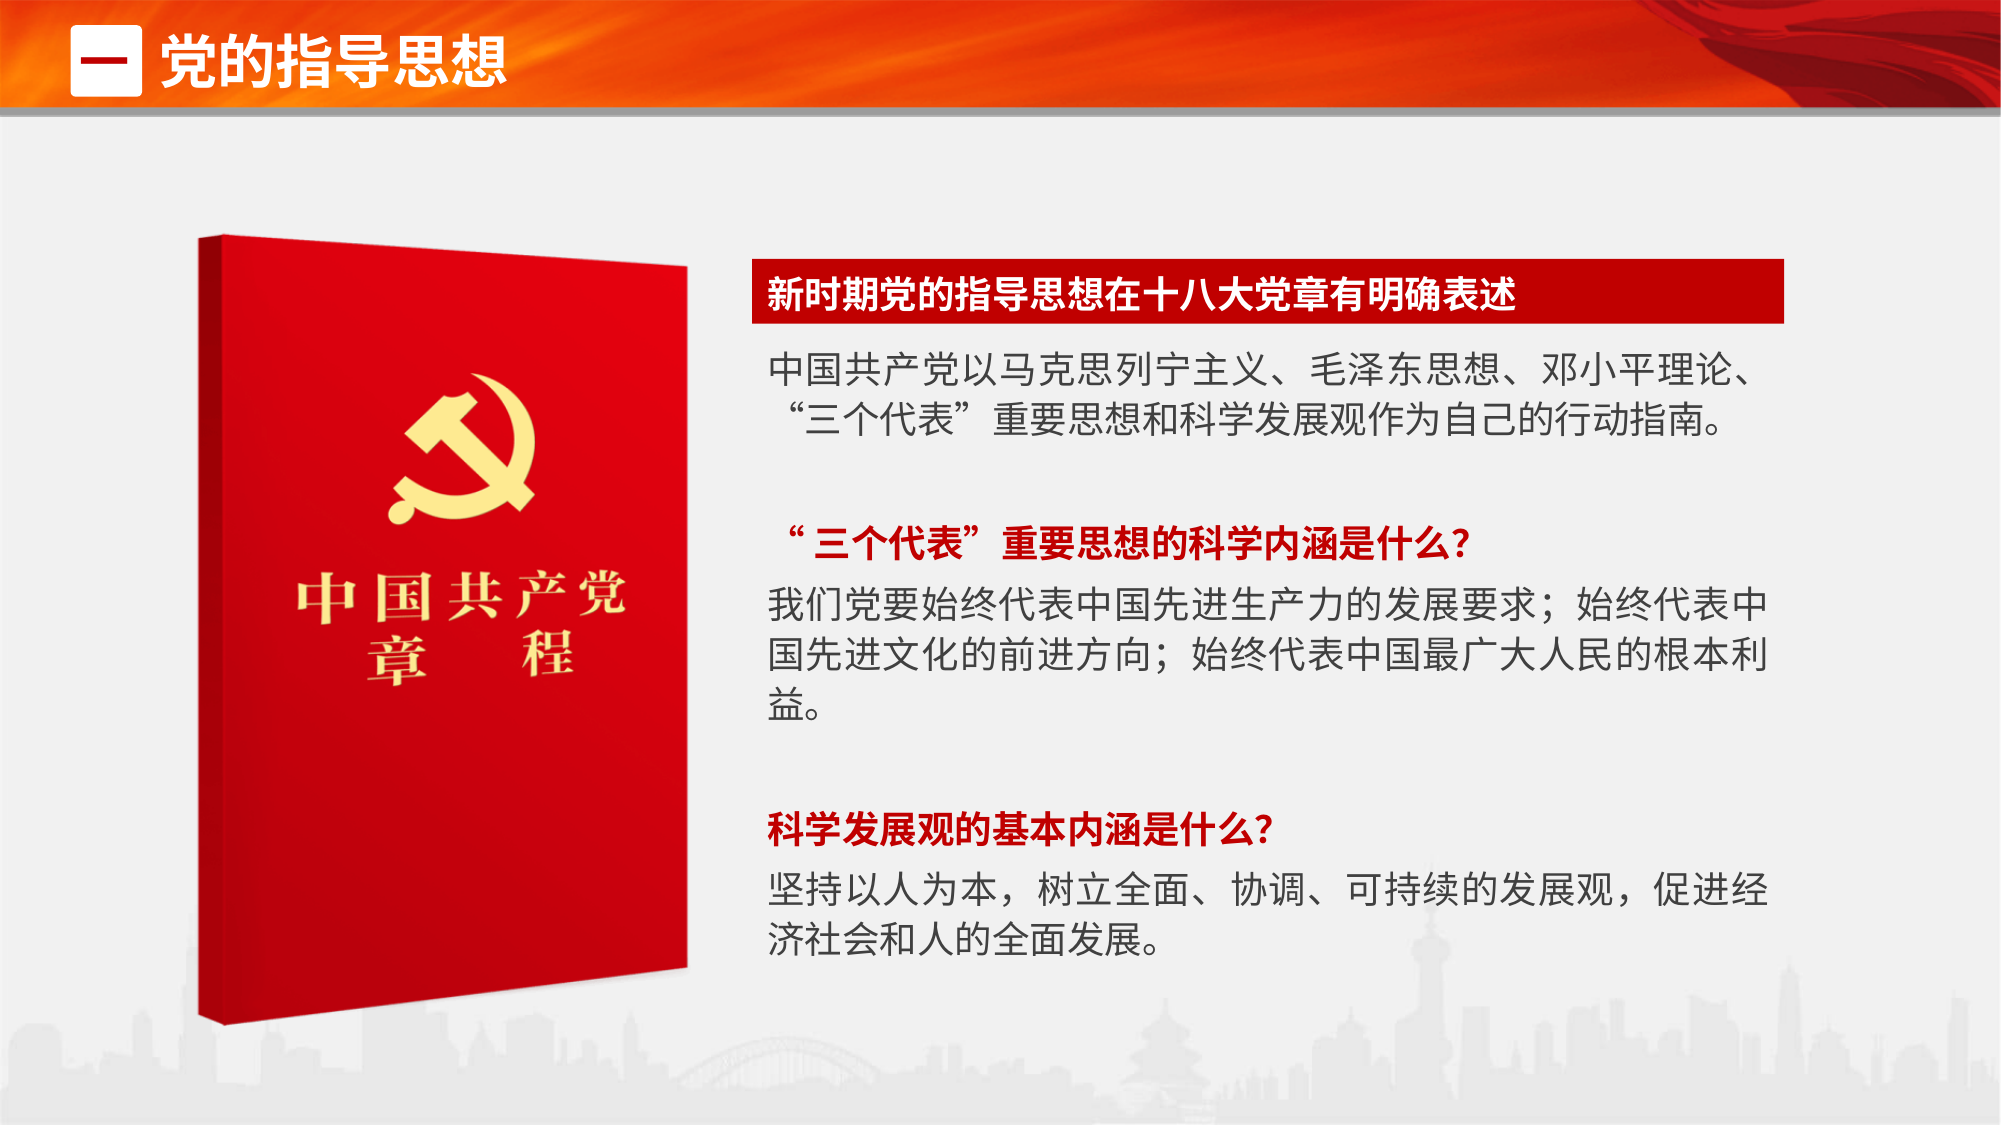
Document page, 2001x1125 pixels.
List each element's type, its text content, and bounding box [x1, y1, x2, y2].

text_box 新时期党的指导思想在十八大党章有明确表述 [752, 258, 1785, 324]
text_box 党的指导思想 [144, 18, 954, 103]
text_box “三个代表”重要思想的科学内涵是什么？ [752, 507, 1785, 568]
picture [0, 0, 2001, 1125]
text_box 科学发展观的基本内涵是什么？ [752, 793, 1785, 853]
text_box 坚持以人为本，树立全面、协调、可持续的发展观，促进经济社会和人的全面发展。 [752, 853, 1785, 969]
text_box 我们党要始终代表中国先进生产力的发展要求；始终代表中国先进文化的前进方向；始终代表中国最广大人民的根本利益。 [752, 568, 1785, 734]
text_box 一 [64, 22, 145, 98]
text_box 中国共产党以马克思列宁主义、毛泽东思想、邓小平理论、“三个代表”重要思想和科学发展观作为自己的行动指南。 [752, 334, 1789, 449]
